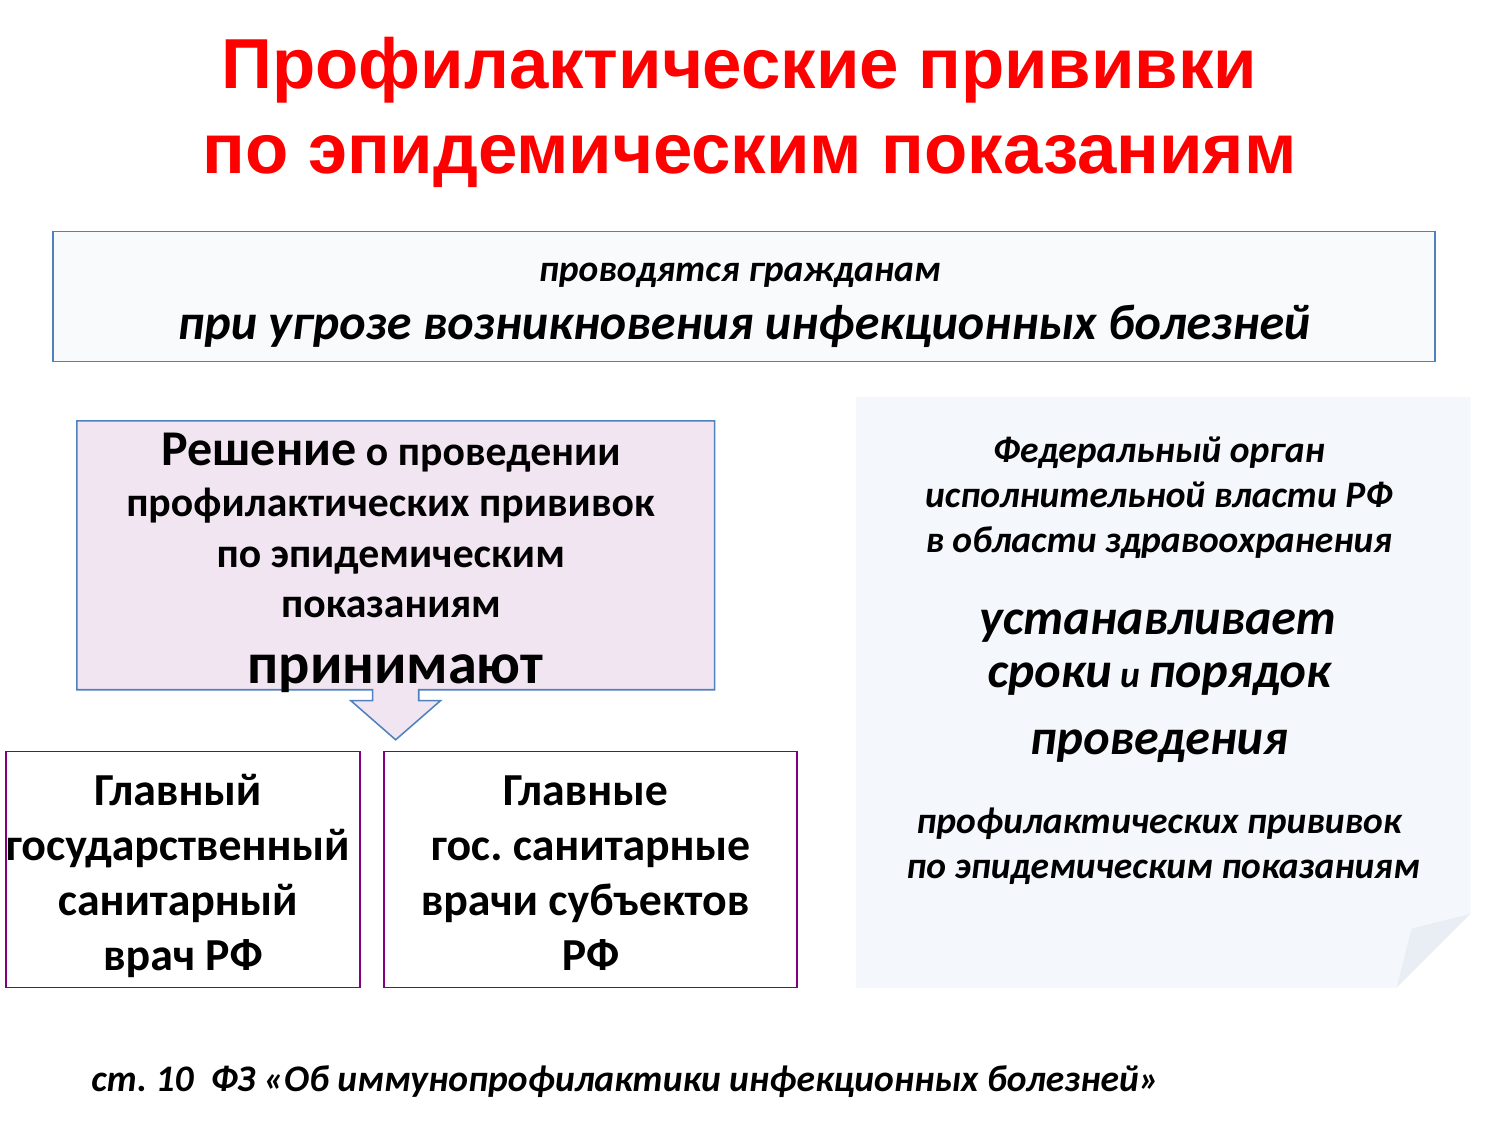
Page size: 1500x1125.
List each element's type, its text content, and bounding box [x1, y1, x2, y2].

text_box Решение о проведении профилактических прививок по эпидемическим показаниям принимают [76, 420, 715, 740]
text_box ст. 10 ФЗ «Об иммунопрофилактики инфекционных болезней» [76, 1046, 1424, 1107]
text_box Главные гос. санитарные врачи субъектов РФ [383, 751, 798, 988]
text_box Главный государственный санитарный врач РФ [5, 751, 361, 988]
text_box Федеральный орган исполнительной власти РФ в области здравоохранения устанавливает сроки и порядок проведения профилактических прививок по эпидемическим показаниям [856, 397, 1471, 988]
text_box проводятся гражданам при угрозе возникновения инфекционных болезней [53, 231, 1436, 362]
title Профилактические прививки по эпидемическим показаниям [75, 9, 1425, 197]
